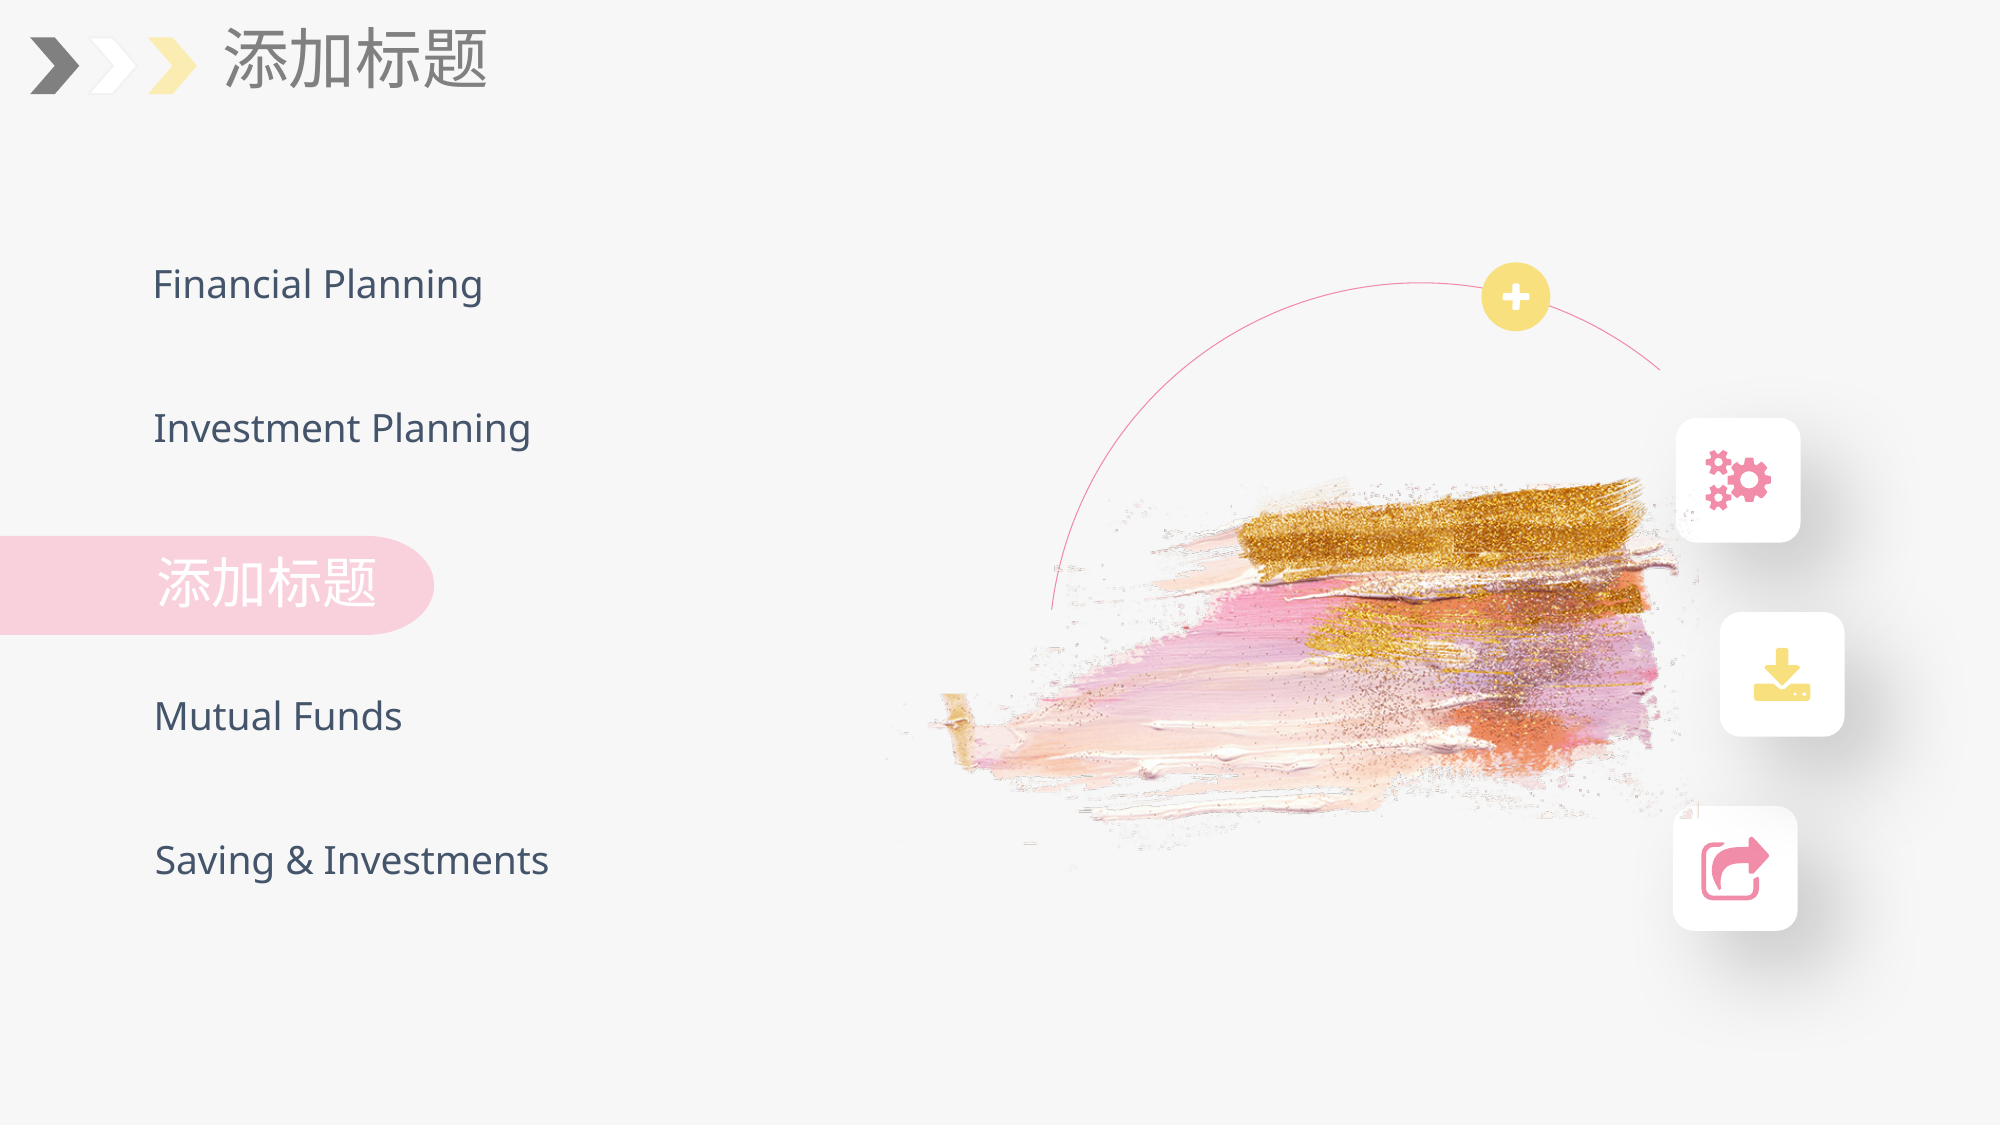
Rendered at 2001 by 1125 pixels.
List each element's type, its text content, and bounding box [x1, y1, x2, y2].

picture [875, 336, 1720, 970]
text_box Financial Planning [152, 259, 484, 307]
text_box [1720, 836, 1770, 890]
text_box 添加标题 [156, 547, 379, 615]
text_box [1720, 450, 1771, 511]
text_box Mutual Funds [153, 691, 403, 739]
text_box [1227, 282, 1614, 336]
text_box [0, 534, 436, 636]
text_box [1720, 805, 1799, 932]
text_box [1720, 610, 1846, 738]
text_box [1720, 876, 1760, 901]
text_box Saving & Investments [154, 835, 550, 883]
text_box Investment Planning [153, 403, 532, 451]
text_box [1502, 283, 1530, 311]
text_box [1720, 416, 1802, 544]
text_box [1480, 261, 1552, 333]
text_box [1753, 683, 1811, 701]
text_box [1764, 647, 1800, 686]
